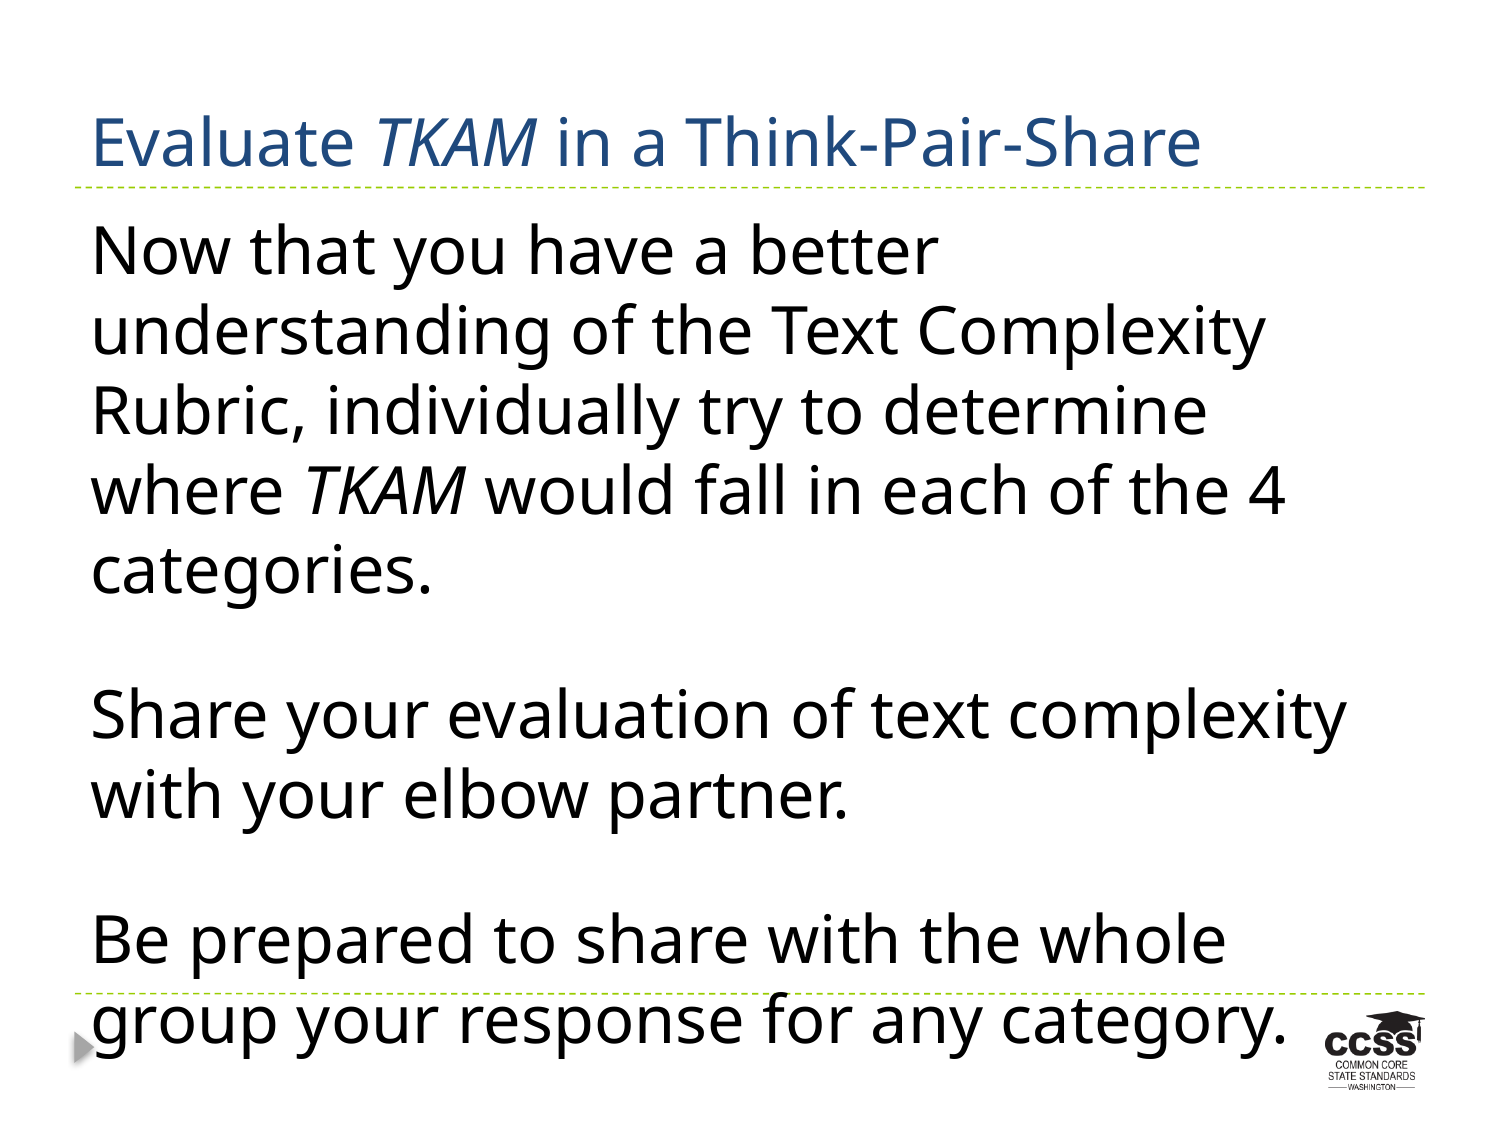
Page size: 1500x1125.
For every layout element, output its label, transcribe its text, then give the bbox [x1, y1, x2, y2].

picture [1325, 1011, 1425, 1090]
list Now that you have a better understanding of the Text Complexity Rubric, individually try to determine where TKAM would fall in each of the 4 categories. Share your evaluation of text complexity with your elbow partner. Be prepared to share with the whole group your response for any category. [75, 200, 1425, 1010]
title Evaluate TKAM in a Think-Pair-Share [75, 24, 1425, 188]
